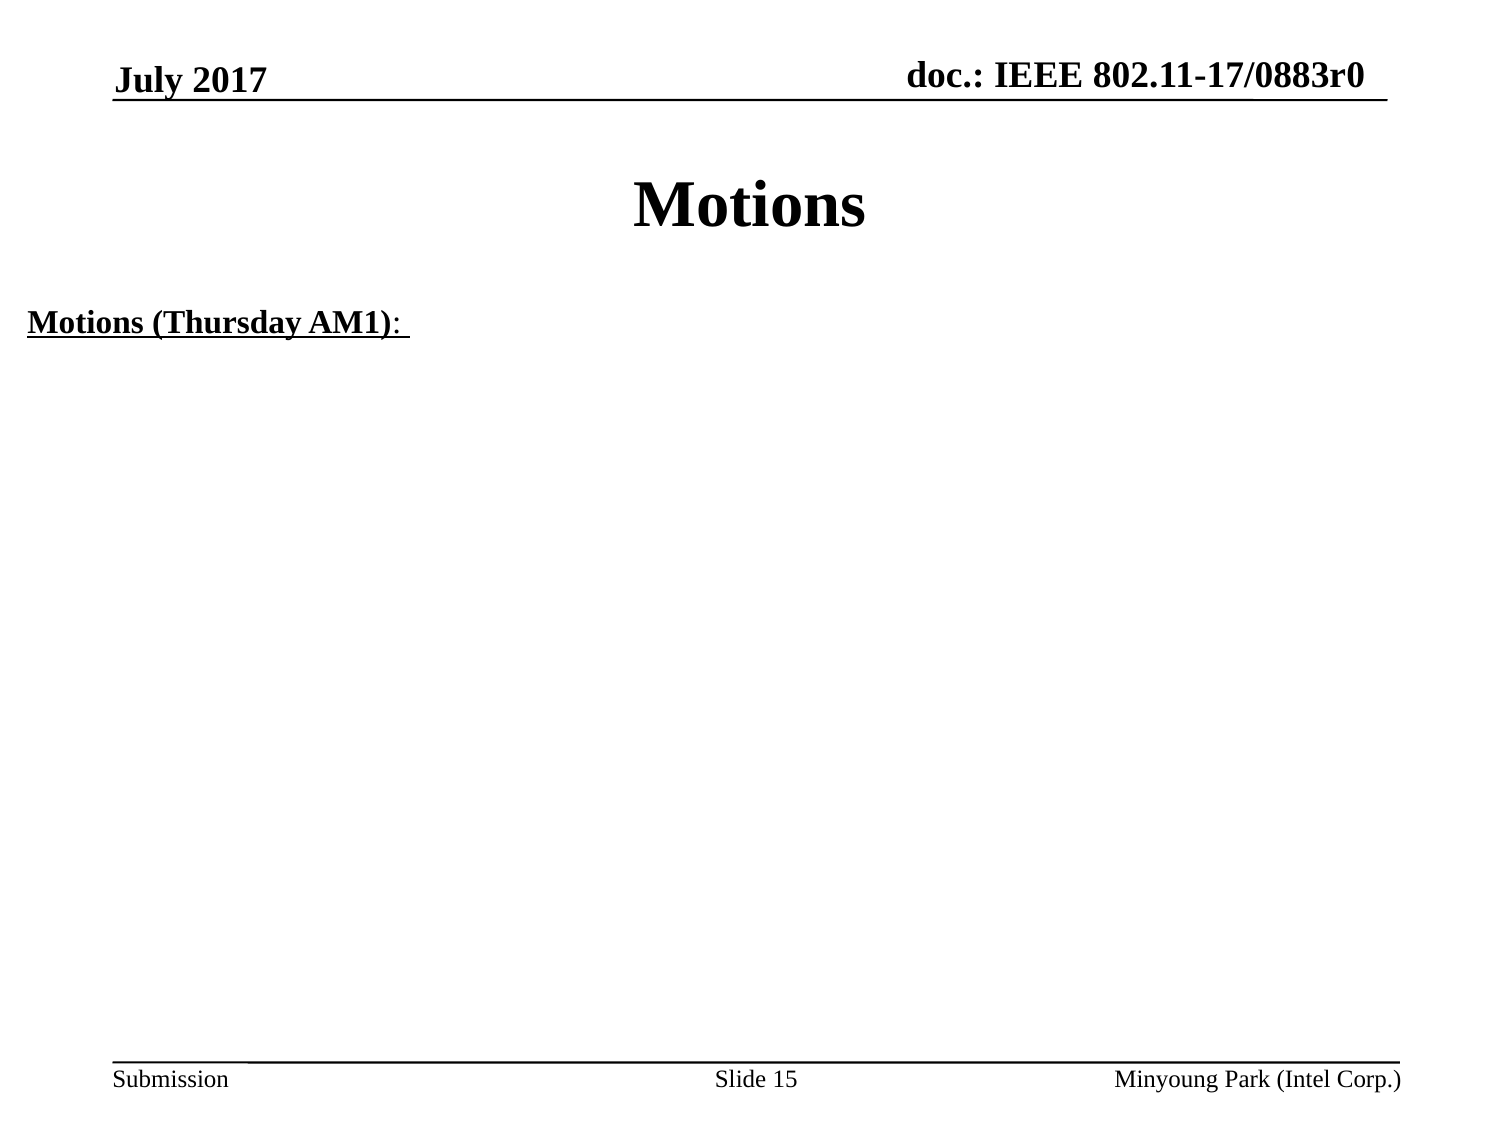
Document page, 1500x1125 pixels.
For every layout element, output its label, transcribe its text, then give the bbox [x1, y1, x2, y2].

text_box Motions (Thursday AM1): [12, 293, 1488, 468]
slide_number Slide 15 [712, 1061, 800, 1093]
footer Minyoung Park (Intel Corp.) [949, 1061, 1402, 1093]
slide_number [114, 54, 374, 101]
title Motions [112, 112, 1388, 288]
